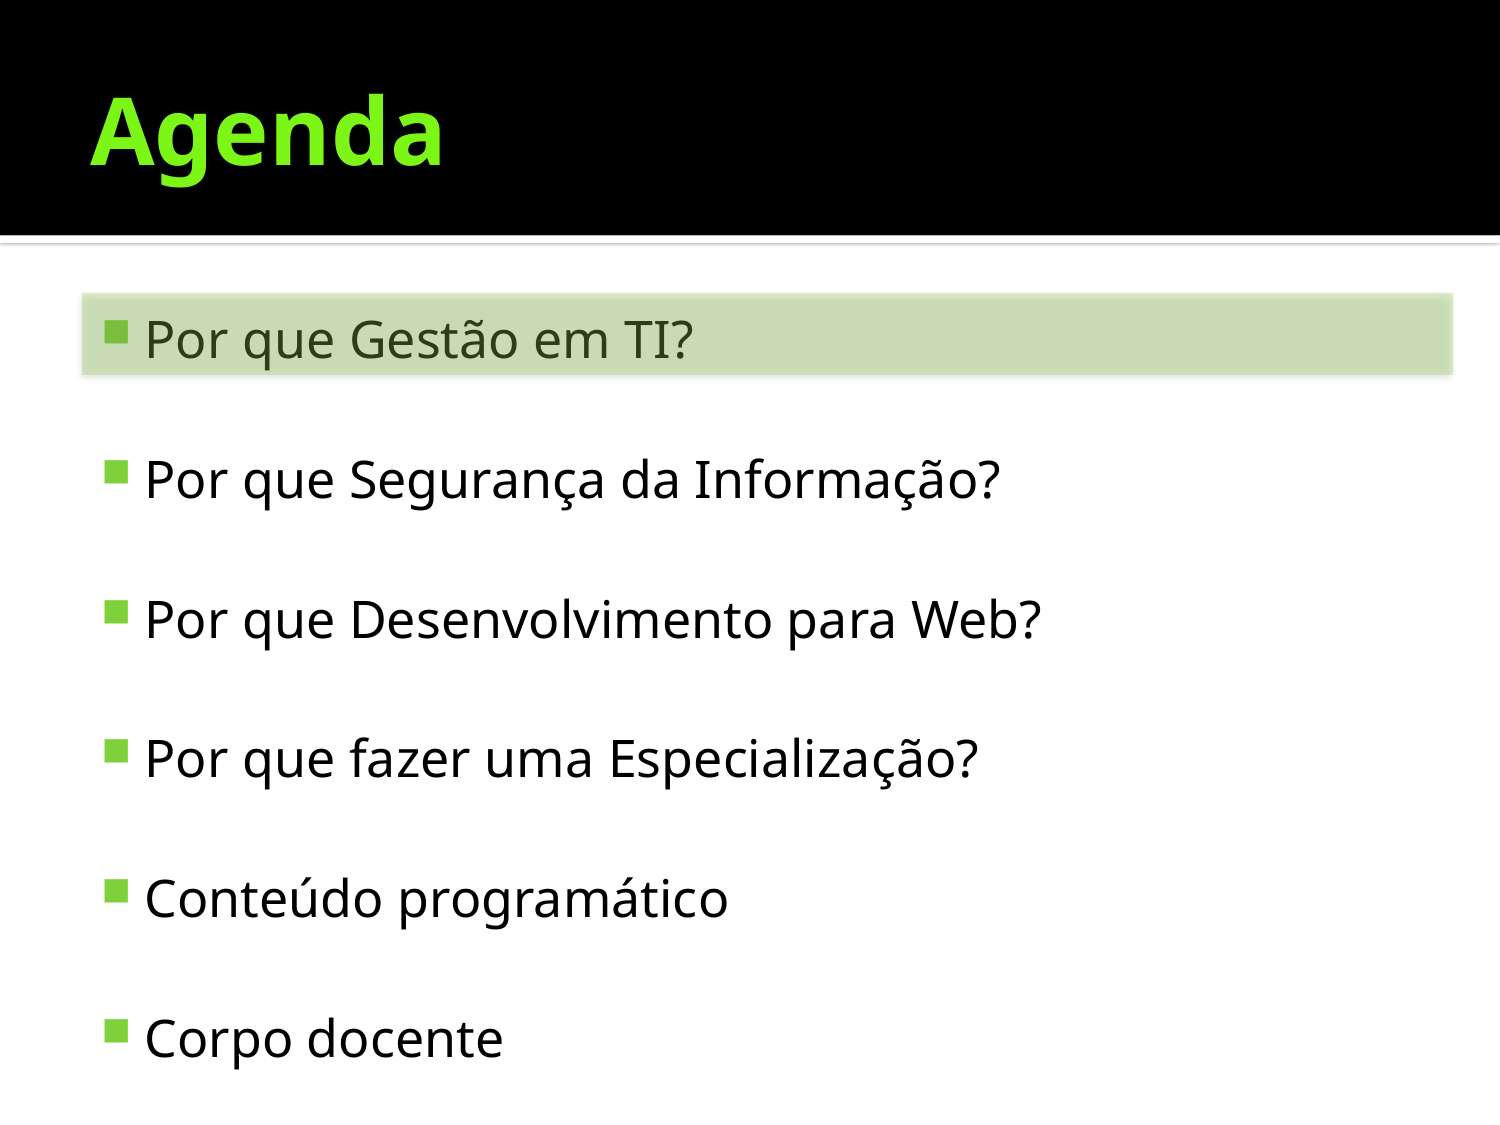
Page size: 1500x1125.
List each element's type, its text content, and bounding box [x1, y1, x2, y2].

text_box [81, 292, 1454, 375]
list Por que Gestão em TI? Por que Segurança da Informação? Por que Desenvolvimento para Web? Por que fazer uma Especialização? Conteúdo programático Corpo docente [75, 291, 1425, 1079]
title Agenda [75, 25, 1425, 231]
